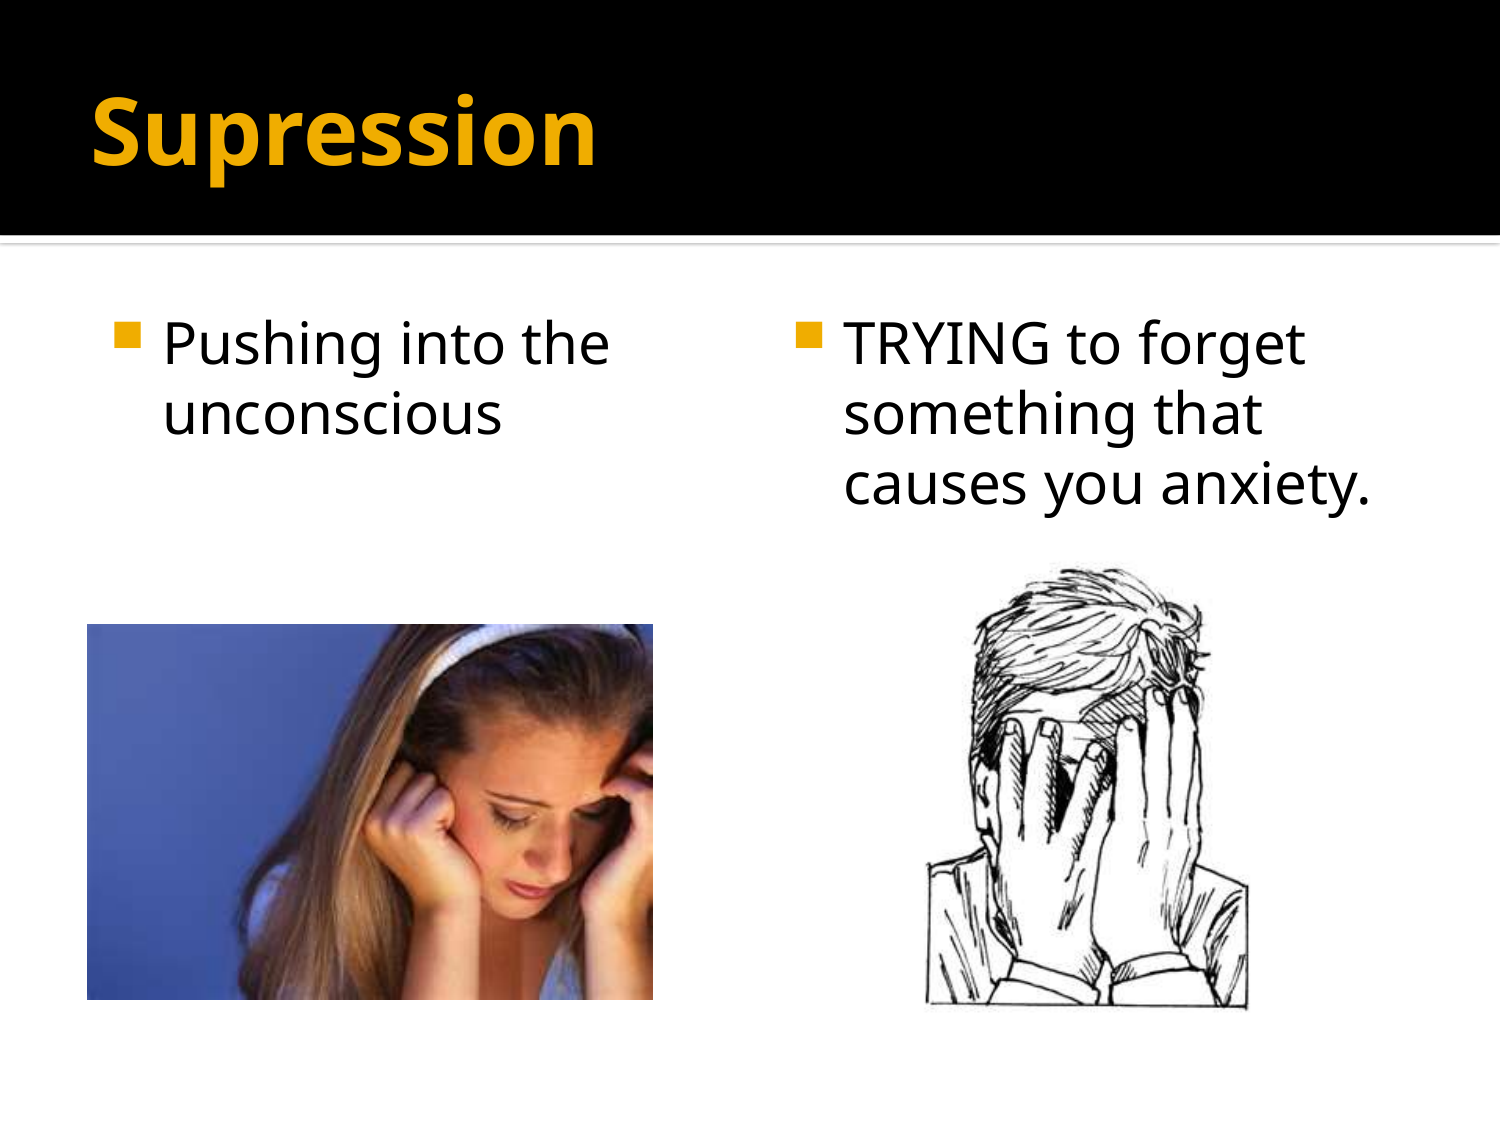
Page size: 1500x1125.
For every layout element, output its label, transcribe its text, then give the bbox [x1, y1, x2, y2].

list Pushing into the unconscious [75, 291, 738, 1050]
picture [912, 549, 1258, 1019]
title Supression [75, 24, 1425, 231]
list TRYING to forget something that causes you anxiety. [762, 291, 1425, 1050]
picture [87, 624, 653, 1000]
